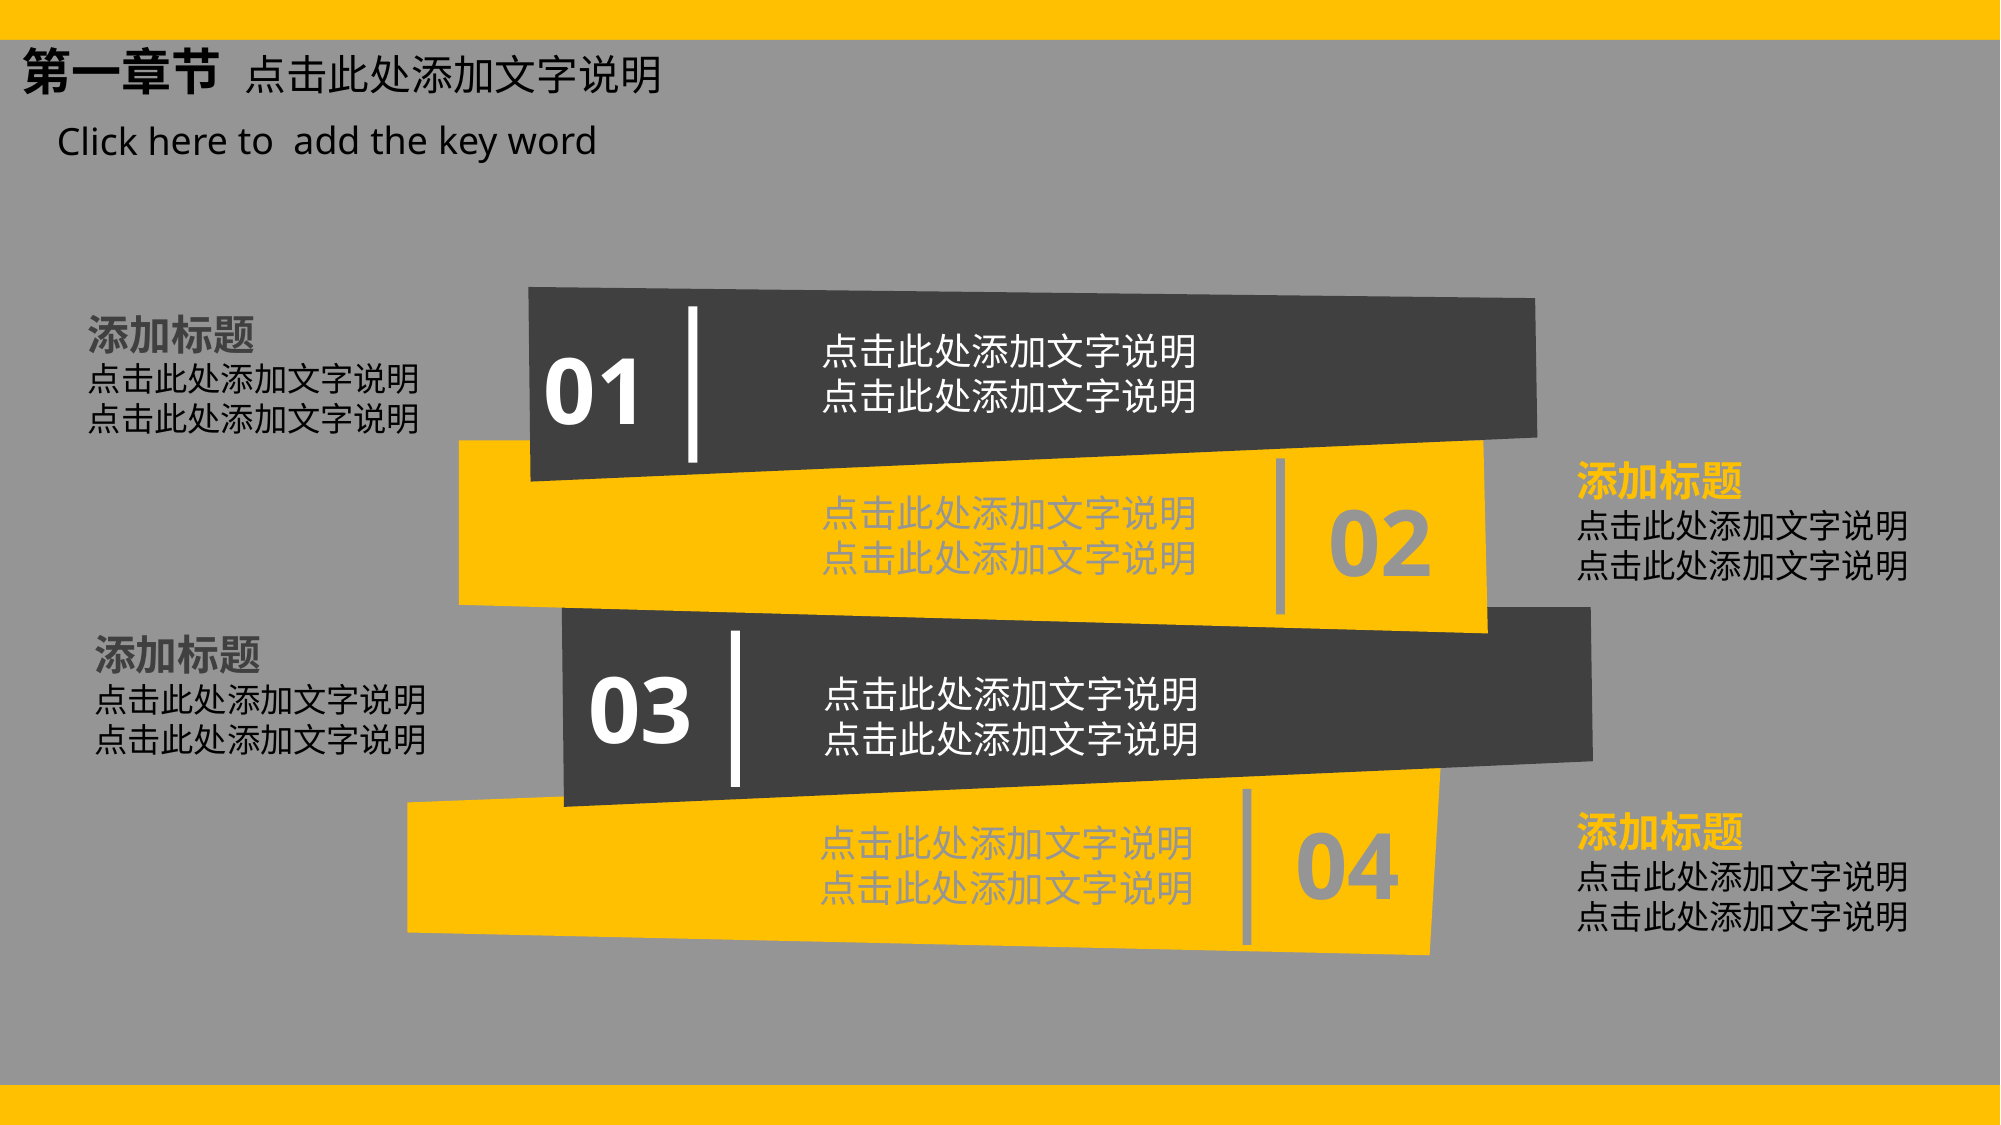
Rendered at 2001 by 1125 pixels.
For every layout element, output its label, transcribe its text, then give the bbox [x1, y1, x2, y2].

text_box 添加标题 点击此处添加文字说明 点击此处添加文字说明 [79, 621, 462, 767]
text_box [687, 305, 698, 464]
text_box 添加标题 点击此处添加文字说明 点击此处添加文字说明 [73, 301, 456, 446]
text_box [730, 630, 741, 788]
text_box 添加标题 点击此处添加文字说明 点击此处添加文字说明 [1561, 447, 1944, 593]
text_box [406, 769, 1442, 957]
text_box 02 [1313, 477, 1459, 603]
text_box 添加标题 点击此处添加文字说明 点击此处添加文字说明 [1562, 798, 1945, 944]
text_box [1241, 788, 1252, 946]
text_box [527, 285, 1539, 483]
text_box [1275, 457, 1286, 616]
text_box 04 [1280, 800, 1426, 926]
text_box [457, 439, 1489, 635]
text_box 03 [573, 644, 719, 770]
text_box 点击此处添加文字说明 点击此处添加文字说明 [807, 482, 1218, 588]
text_box 点击此处添加文字说明 点击此处添加文字说明 [807, 320, 1218, 426]
text_box 点击此处添加文字说明 点击此处添加文字说明 [804, 812, 1215, 918]
text_box 第一章节 点击此处添加文字说明 [7, 33, 684, 108]
text_box Click here to add the key word [41, 109, 649, 171]
text_box 01 [529, 325, 675, 450]
text_box [560, 606, 1595, 808]
text_box 点击此处添加文字说明 点击此处添加文字说明 [809, 663, 1220, 769]
